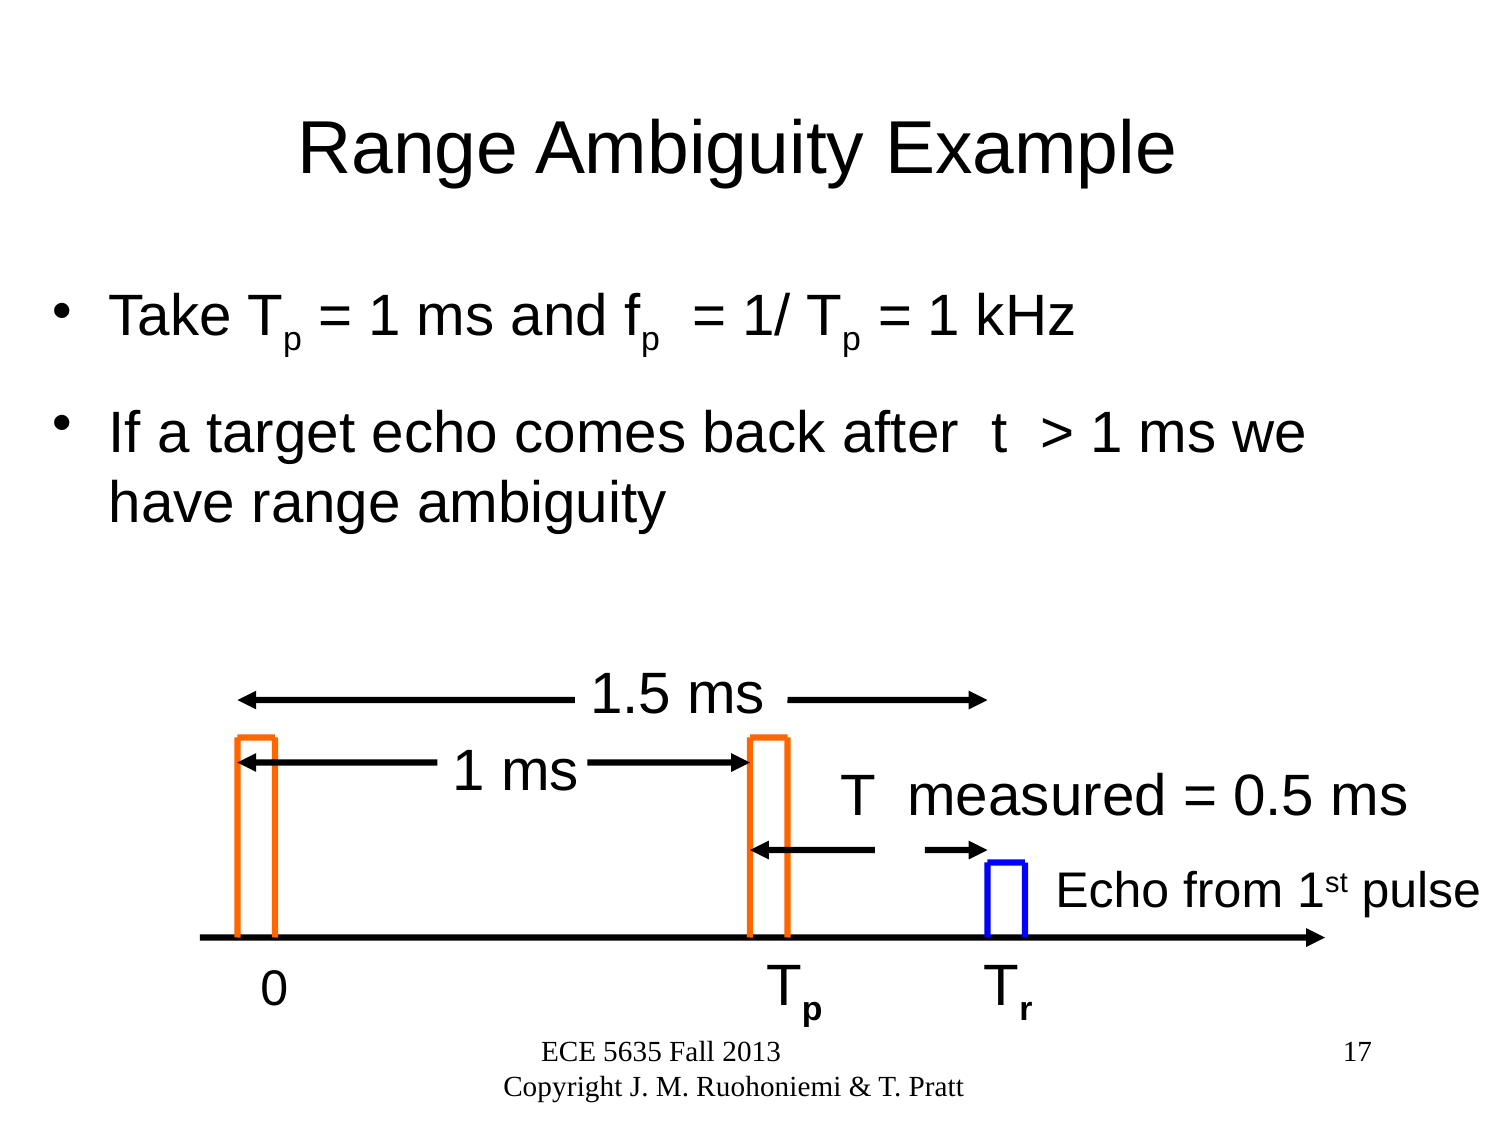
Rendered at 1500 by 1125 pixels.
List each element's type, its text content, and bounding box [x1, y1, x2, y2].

text_box 0 Tp Tr [245, 939, 1048, 1035]
text_box [924, 843, 988, 857]
list Take Tp = 1 ms and fp = 1/ Tp = 1 kHz If a target echo comes back after t > 1 ms we have range ambiguity [37, 199, 1438, 913]
title Range Ambiguity Example [99, 49, 1376, 199]
slide_number 17 [1074, 1024, 1388, 1101]
text_box Echo from 1st pulse [1040, 849, 1496, 925]
text_box 1.5 ms [575, 648, 781, 733]
text_box 1 ms [437, 725, 594, 810]
text_box [1025, 931, 1325, 944]
text_box [237, 756, 437, 769]
text_box [750, 843, 875, 857]
footer ECE 5635 Fall 2013 Copyright J. M. Ruohoniemi & T. Pratt [487, 1035, 988, 1101]
text_box T measured = 0.5 ms [825, 750, 1425, 835]
text_box [237, 693, 575, 707]
text_box [594, 756, 751, 769]
text_box [787, 693, 988, 707]
